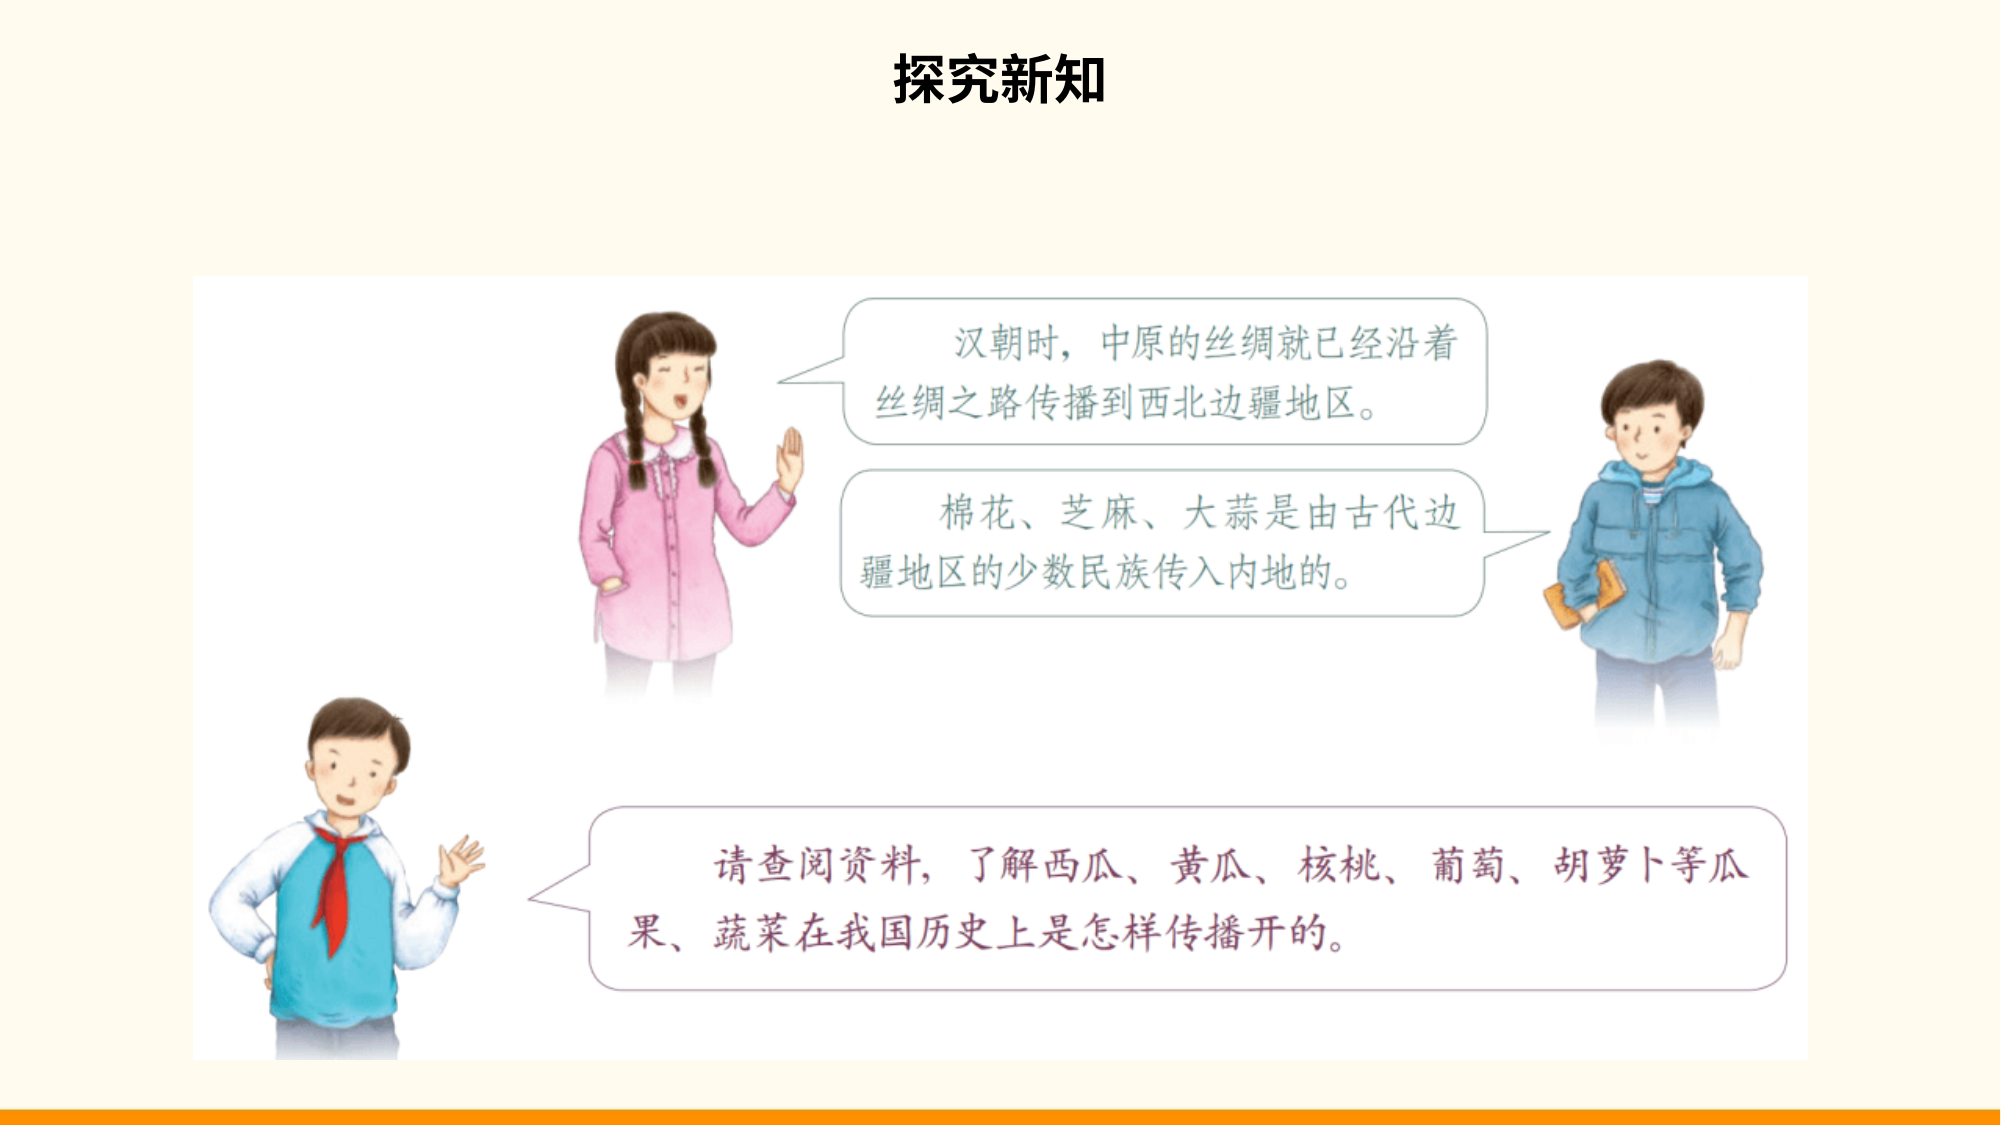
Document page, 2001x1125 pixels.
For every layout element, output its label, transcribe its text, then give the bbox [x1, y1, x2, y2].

picture [0, 0, 2001, 1125]
title 探究新知 [193, 38, 1808, 119]
